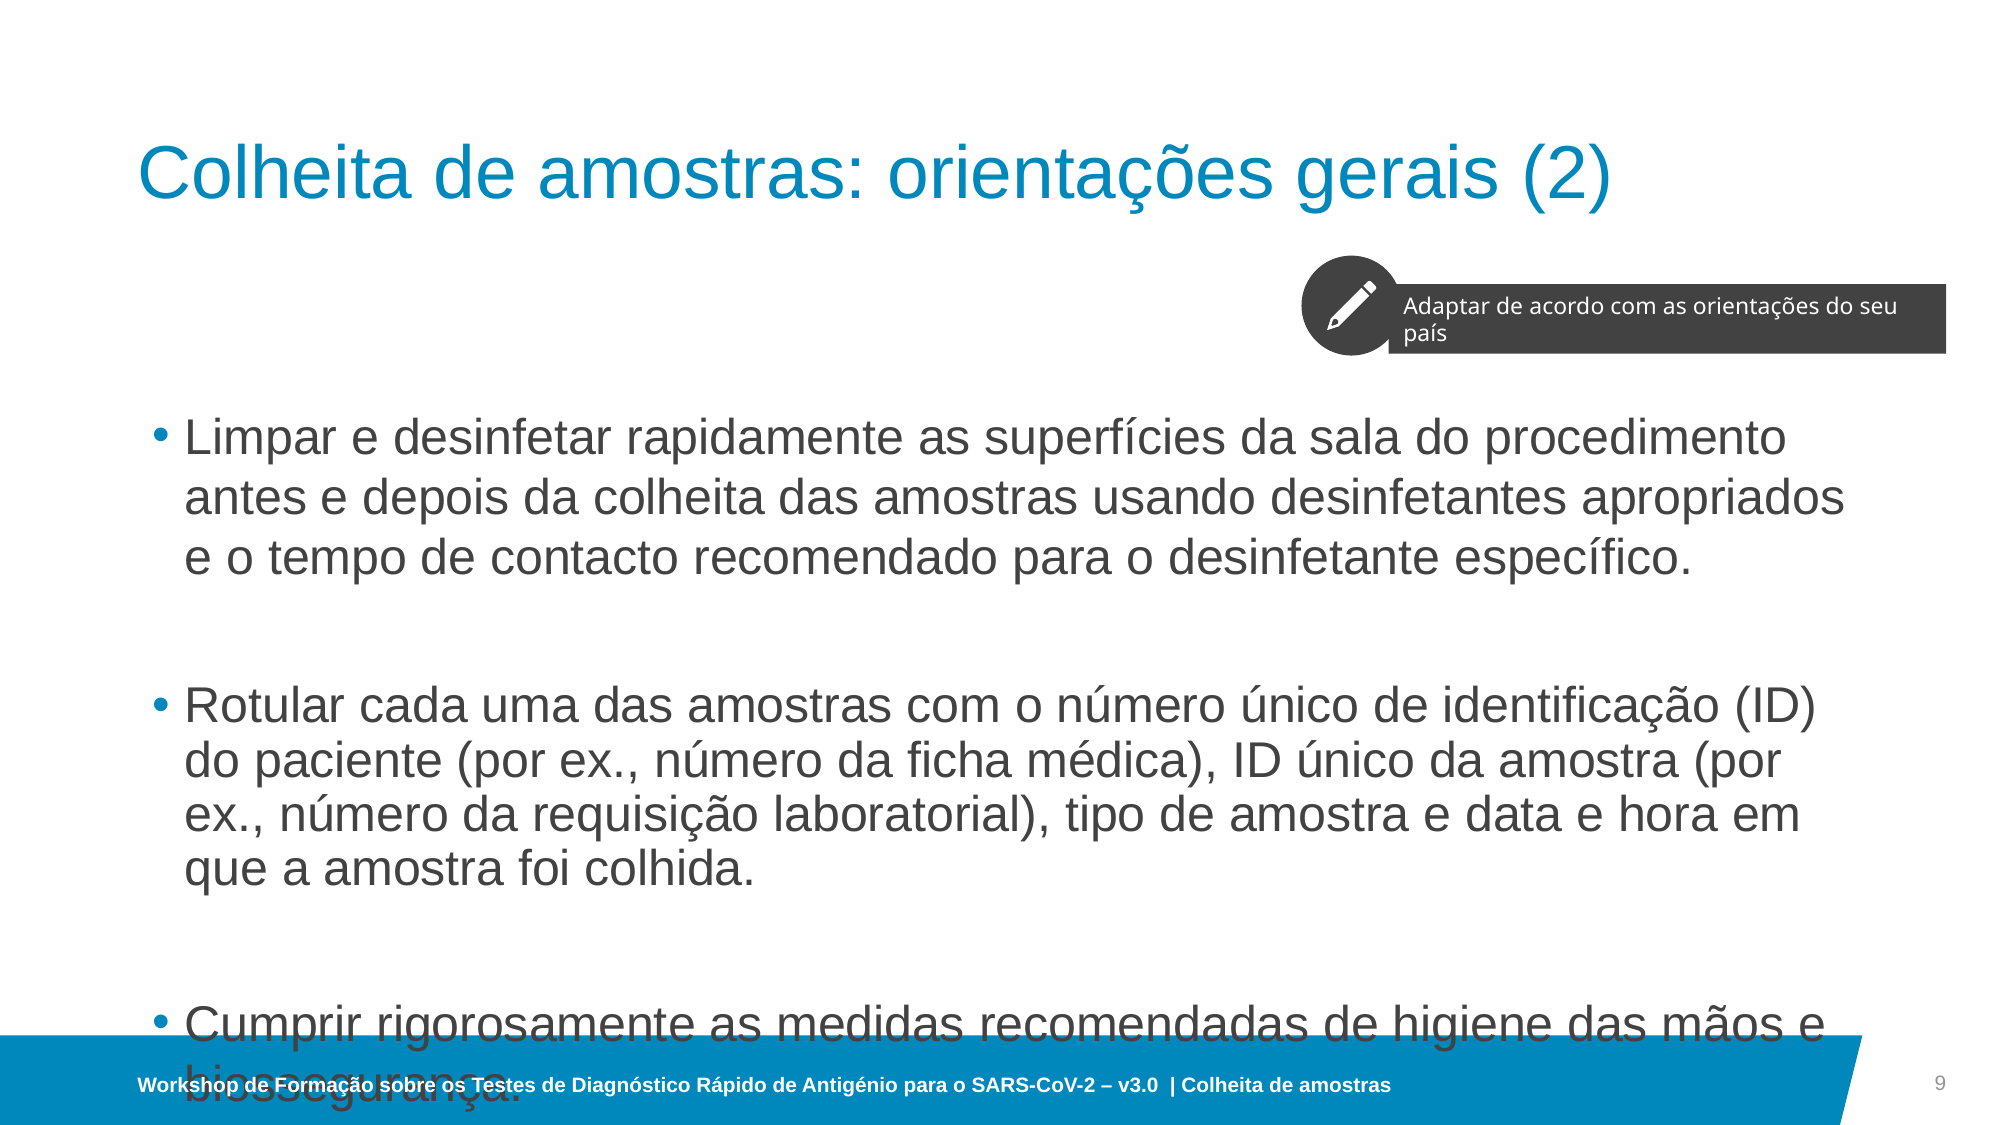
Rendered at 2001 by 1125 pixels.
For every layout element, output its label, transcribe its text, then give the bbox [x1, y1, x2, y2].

title Colheita de amostras: orientações gerais (2) [137, 59, 1863, 215]
footer Workshop de Formação sobre os Testes de Diagnóstico Rápido de Antigénio para o SARS-CoV-2 – v3.0 | Colheita de amostras [137, 1042, 1438, 1125]
list Limpar e desinfetar rapidamente as superfícies da sala do procedimento antes e depois da colheita das amostras usando desinfetantes apropriados e o tempo de contacto recomendado para o desinfetante específico. Rotular cada uma das amostras com o número único de identificação (ID) do paciente (por ex., número da ficha médica), ID único da amostra (por ex., número da requisição laboratorial), tipo de amostra e data e hora em que a amostra foi colhida. Cumprir rigorosamente as medidas recomendadas de higiene das mãos e biossegurança. [137, 396, 1863, 1125]
slide_number 9 [1862, 1035, 1947, 1125]
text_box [1302, 256, 1947, 355]
